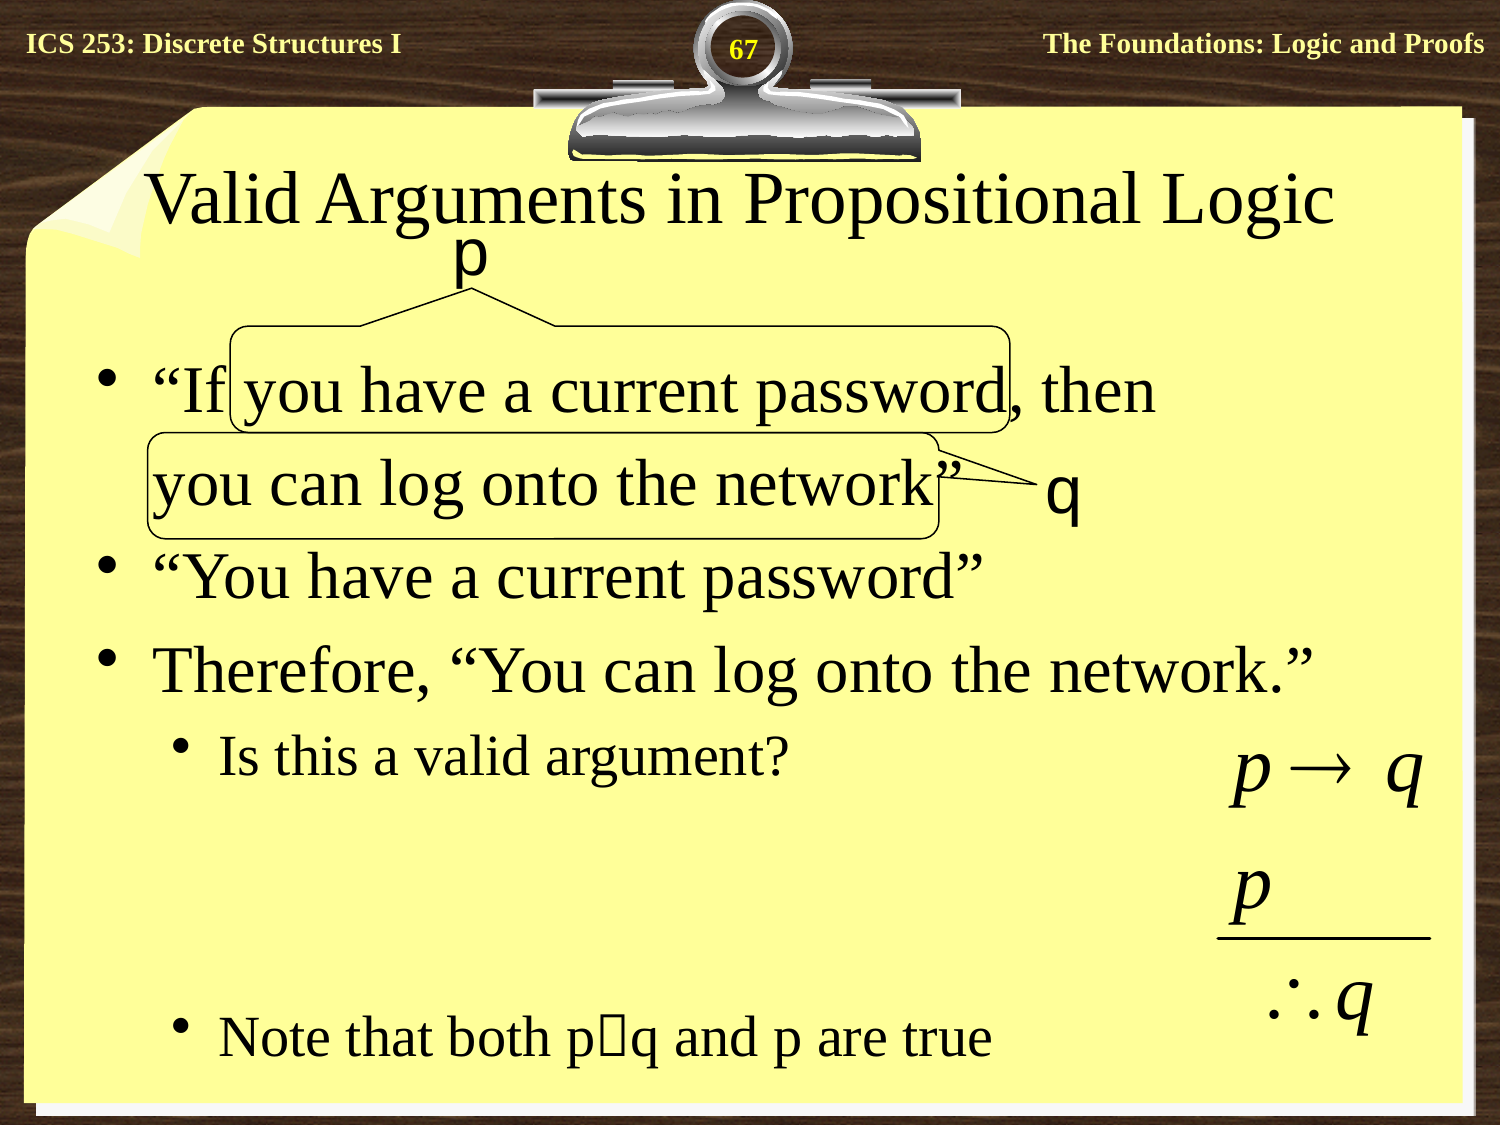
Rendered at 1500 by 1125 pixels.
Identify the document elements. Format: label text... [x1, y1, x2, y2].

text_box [147, 432, 1083, 540]
slide_number 67 [423, 5, 774, 91]
list “If you have a current password, then you can log onto the network” “You have a current password” Therefore, “You can log onto the network.” Is this a valid argument? Note that both pq and p are true [81, 338, 1405, 1104]
picture [0, 0, 1500, 1125]
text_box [229, 207, 1011, 430]
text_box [1204, 715, 1448, 1050]
title Valid Arguments in Propositional Logic [77, 140, 1403, 246]
